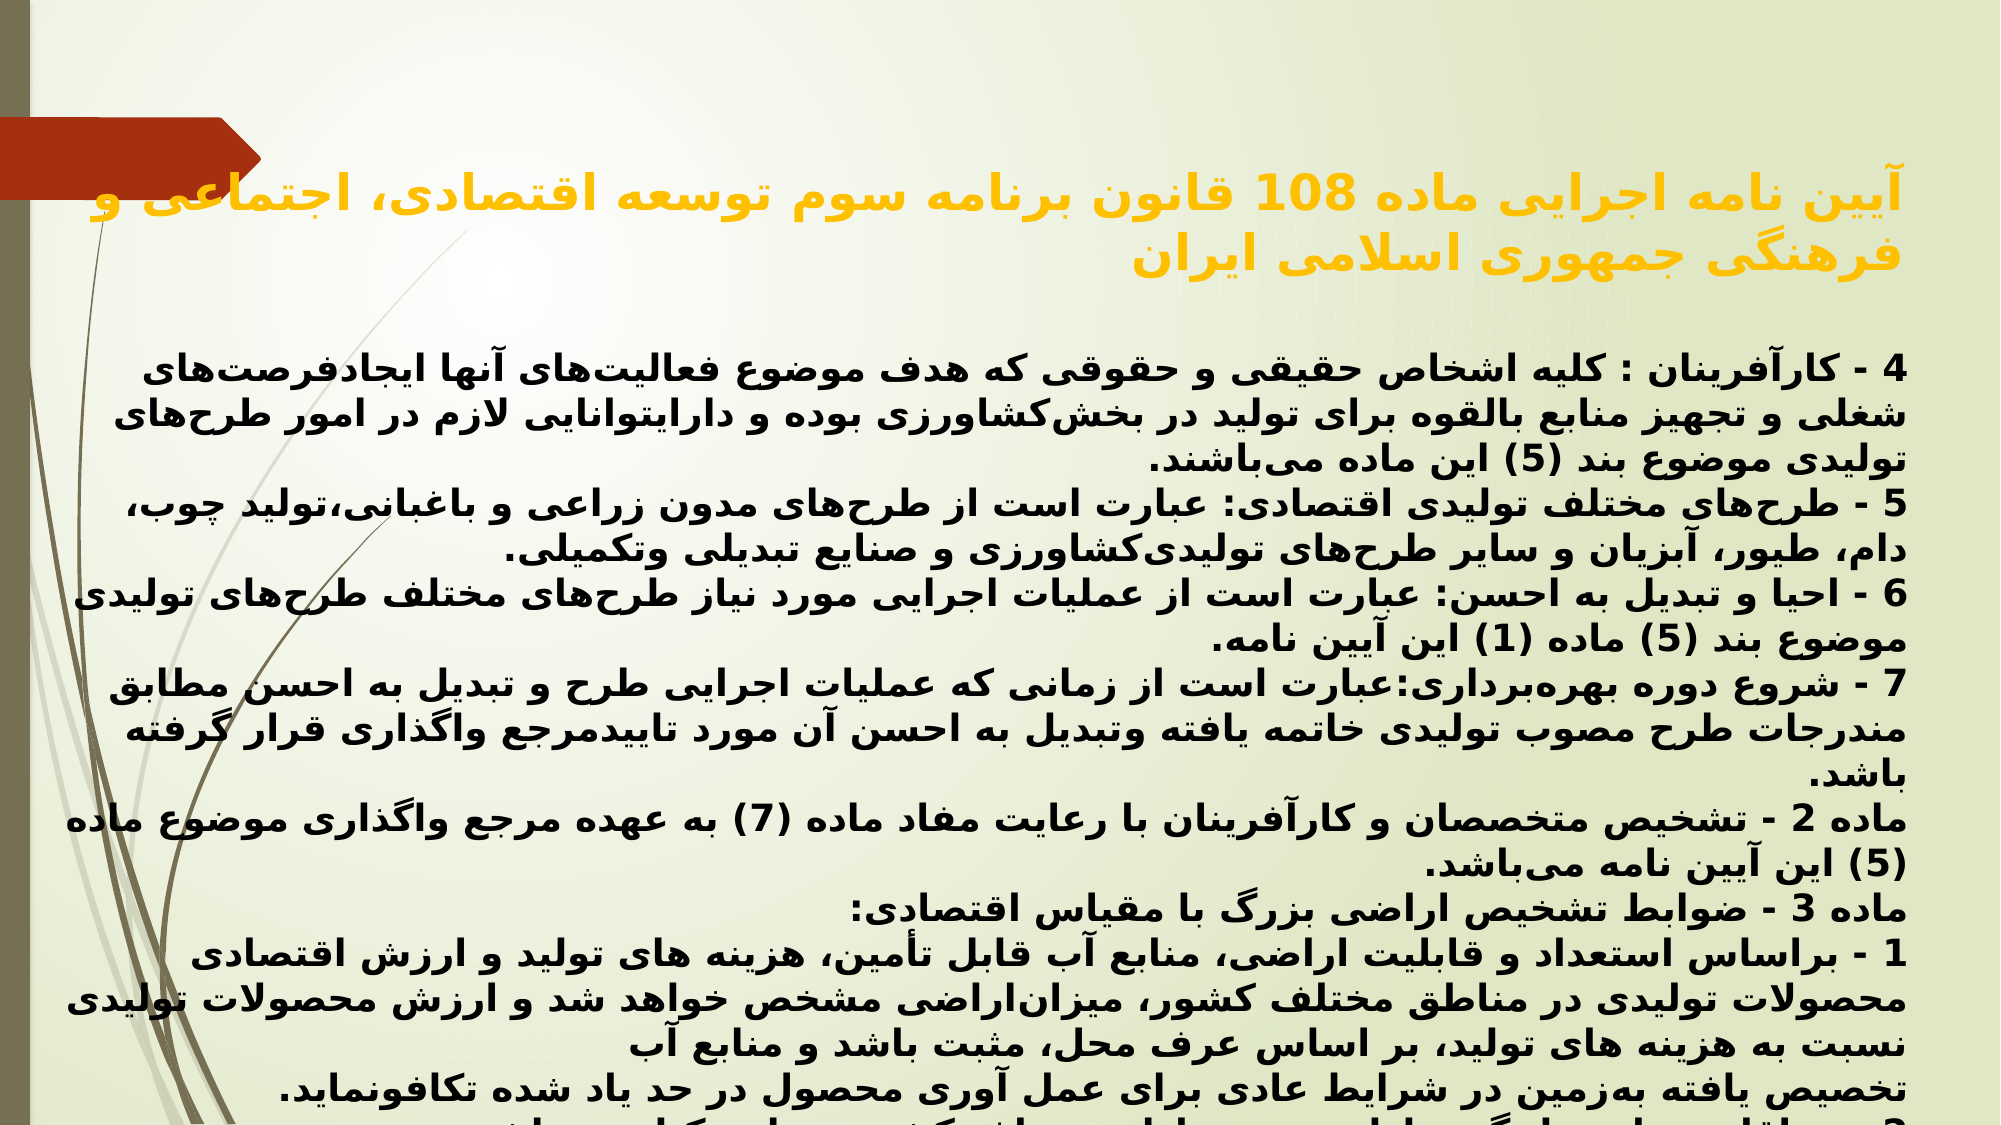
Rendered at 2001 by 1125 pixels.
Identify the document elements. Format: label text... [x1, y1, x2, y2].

text_box آیین نامه اجرایی ماده 108 قانون برنامه سوم توسعه اقتصادی، اجتماعی و فرهنگی جمهوری اسلامی ایران [0, 152, 1919, 288]
text_box 4 - کارآفرینان : کلیه اشخاص حقیقی و حقوقی که هدف موضوع فعالیت‌های آنها ایجادفرصت‌های شغلی و تجهیز منابع بالقوه برای تولید در بخش‌کشاورزی بوده و دارایتوانایی لازم در امور طرح‌های تولیدی موضوع بند (5) این ماده می‌باشند. 5 - طرح‌های مختلف تولیدی اقتصادی: عبارت است از طرح‌های مدون زراعی و باغبانی،تولید چوب، دام، طیور، آبزیان و سایر طرح‌های تولیدی‌کشاورزی و صنایع تبدیلی وتکمیلی. 6 - احیا و تبدیل به احسن: عبارت است از عملیات اجرایی مورد نیاز طرح‌های مختلف طرح‌های تولیدی موضوع بند (5) ماده (1) این آیین نامه. 7 - شروع دوره بهره‌برداری:‌عبارت است از زمانی که عملیات اجرایی طرح و تبدیل به احسن مطابق مندرجات طرح مصوب تولیدی خاتمه یافته و‌تبدیل به احسن آن مورد تاییدمرجع واگذاری قرار گرفته باشد. ‌ماده 2 - تشخیص متخصصان و کارآفرینان با رعایت مفاد ماده (7) به عهده مرجع واگذاری موضوع ماده (5) این آیین نامه می‌باشد. ‌ماده 3 - ضوابط تشخیص اراضی بزرگ با مقیاس اقتصادی: 1 - براساس استعداد و قابلیت اراضی، منابع آب قابل تأمین، هزینه های تولید و ارزش اقتصادی محصولات تولیدی در مناطق مختلف کشور، میزان‌اراضی مشخص خواهد شد و ارزش محصولات تولیدی نسبت به هزینه های تولید، بر اساس عرف محل، مثبت باشد و منابع آب تخصیص یافته به‌زمین در شرایط عادی برای عمل آوری محصول در حد یاد شده تکافونماید. 2 - حداقل مساحت اینگونه اراضی در مناطق مختلف کشور پنجاه هکتار می‌باشد. 3 - تشخیص اراضی بزرگ با مقیاس اقتصادی به درخواست متقاضی و تایید مرجع واگذاریزمین خواهد بود. [49, 336, 1924, 1125]
